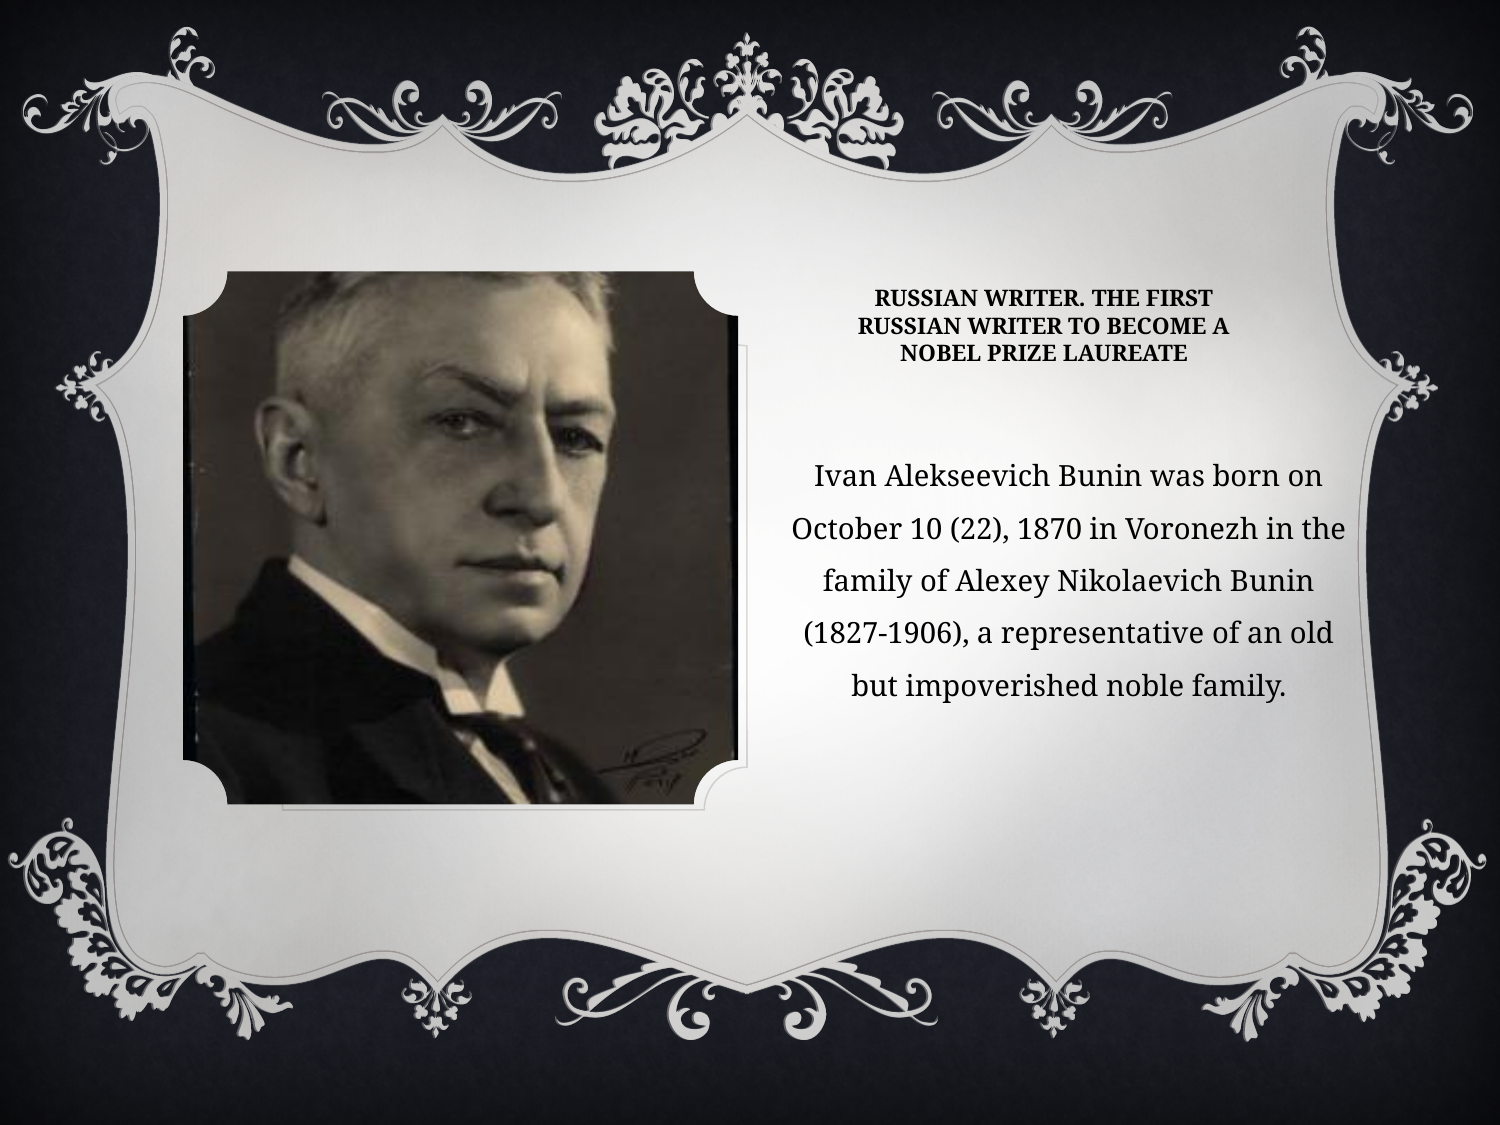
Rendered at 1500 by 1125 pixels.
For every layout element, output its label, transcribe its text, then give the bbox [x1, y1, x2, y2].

text_box [739, 507, 1170, 569]
picture [0, 0, 1500, 1125]
title Russian writer. The first Russian writer to become a Nobel Prize laureate [812, 275, 1275, 374]
list Ivan Alekseevich Bunin was born on October 10 (22), 1870 in Voronezh in the family of Alexey Nikolaevich Bunin (1827-1906), a representative of an old but impoverished noble family. [773, 432, 1365, 852]
